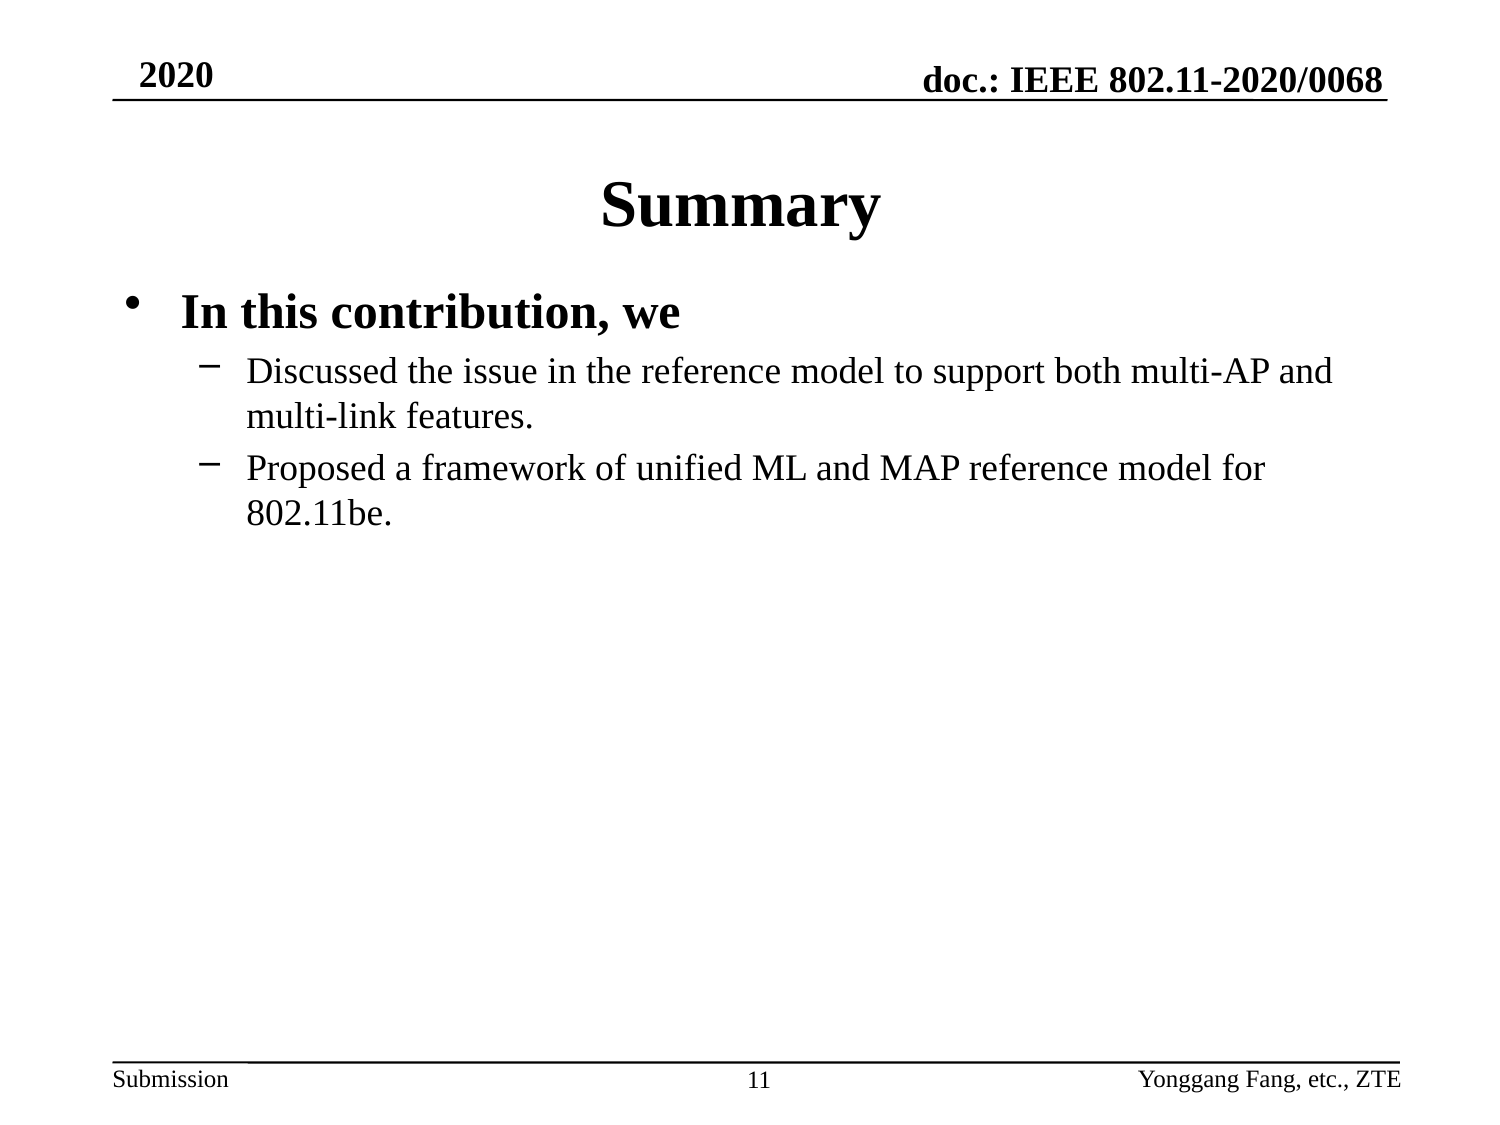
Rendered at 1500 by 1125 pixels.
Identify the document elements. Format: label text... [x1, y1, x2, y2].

slide_number 11 [741, 1063, 777, 1093]
footer Yonggang Fang, etc., ZTE [1134, 1061, 1402, 1093]
title Summary [88, 112, 1412, 288]
list In this contribution, we Discussed the issue in the reference model to support both multi-AP and multi-link features. Proposed a framework of unified ML and MAP reference model for 802.11be. [109, 270, 1385, 1063]
